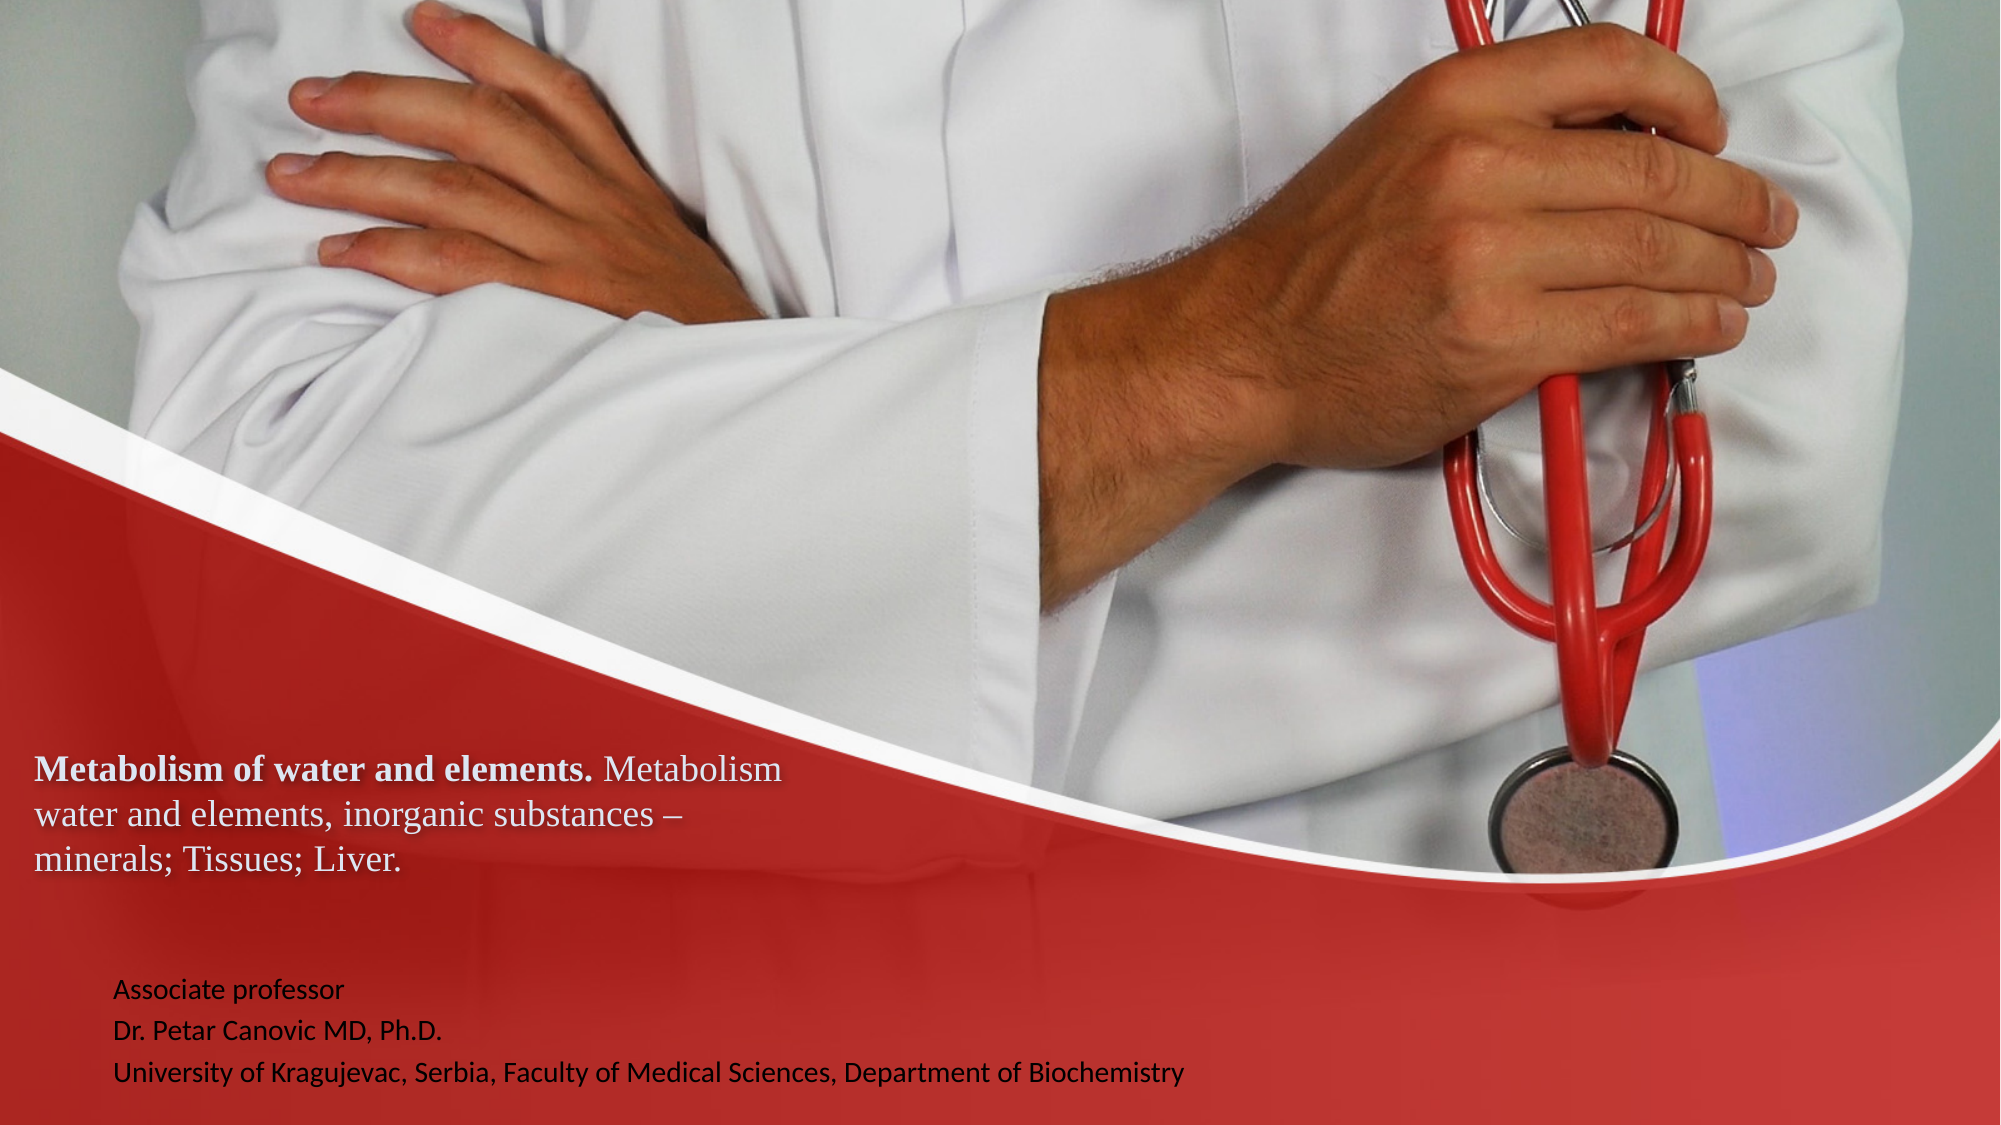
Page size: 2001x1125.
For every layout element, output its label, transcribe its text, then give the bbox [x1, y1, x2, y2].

picture [0, 0, 2001, 1125]
subtitle Associate professor Dr. Petar Canovic MD, Ph.D. University of Kragujevac, Serbia, Faculty of Medical Sciences, Department of Biochemistry [98, 962, 1598, 1097]
title Metabolism of water and elements. Metabolism water and elements, inorganic substances – minerals; Tissues; Liver. [0, 644, 806, 979]
